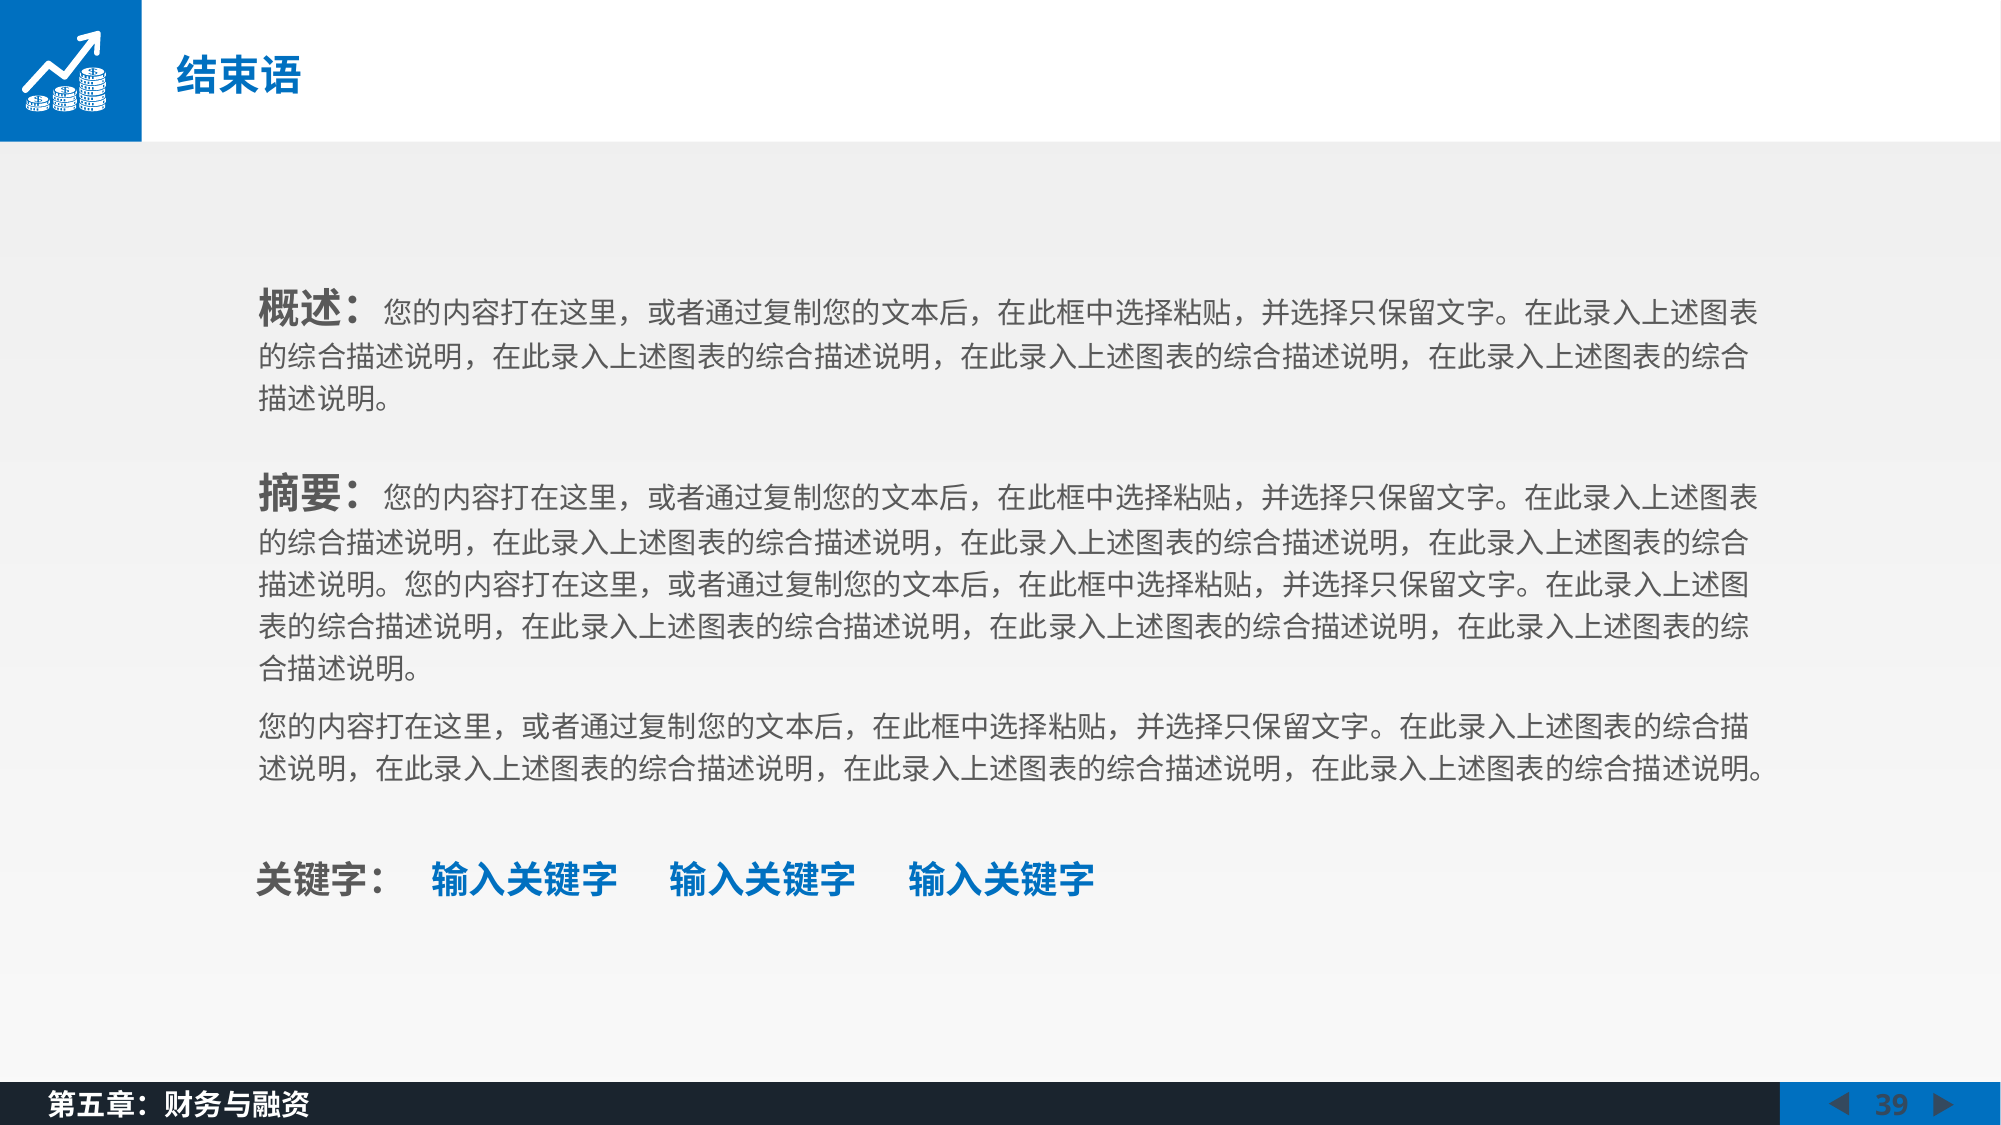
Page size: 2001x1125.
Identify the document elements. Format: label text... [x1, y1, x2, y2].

text_box [0, 1080, 8, 1125]
text_box 摘要：您的内容打在这里，或者通过复制您的文本后，在此框中选择粘贴，并选择只保留文字。在此录入上述图表的综合描述说明，在此录入上述图表的综合描述说明，在此录入上述图表的综合描述说明，在此录入上述图表的综合描述说明。您的内容打在这里，或者通过复制您的文本后，在此框中选择粘贴，并选择只保留文字。在此录入上述图表的综合描述说明，在此录入上述图表的综合描述说明，在此录入上述图表的综合描述说明，在此录入上述图表的综合描述说明。 您的内容打在这里，或者通过复制您的文本后，在此框中选择粘贴，并选择只保留文字。在此录入上述图表的综合描述说明，在此录入上述图表的综合描述说明，在此录入上述图表的综合描述说明，在此录入上述图表的综合描述说明。 [243, 449, 1779, 793]
text_box [25, 95, 50, 112]
text_box [0, 0, 144, 144]
text_box [351, 1080, 1778, 1125]
text_box 关键字： 输入关键字 输入关键字 输入关键字 [241, 839, 1748, 909]
text_box 39 [1779, 1078, 2001, 1125]
text_box [52, 86, 77, 112]
text_box 结束语 [161, 59, 859, 138]
text_box [22, 30, 101, 93]
text_box [144, 0, 2001, 144]
text_box [79, 67, 106, 112]
text_box 概述：您的内容打在这里，或者通过复制您的文本后，在此框中选择粘贴，并选择只保留文字。在此录入上述图表的综合描述说明，在此录入上述图表的综合描述说明，在此录入上述图表的综合描述说明，在此录入上述图表的综合描述说明。 [243, 264, 1779, 423]
text_box 第五章：财务与融资 [8, 1078, 351, 1125]
